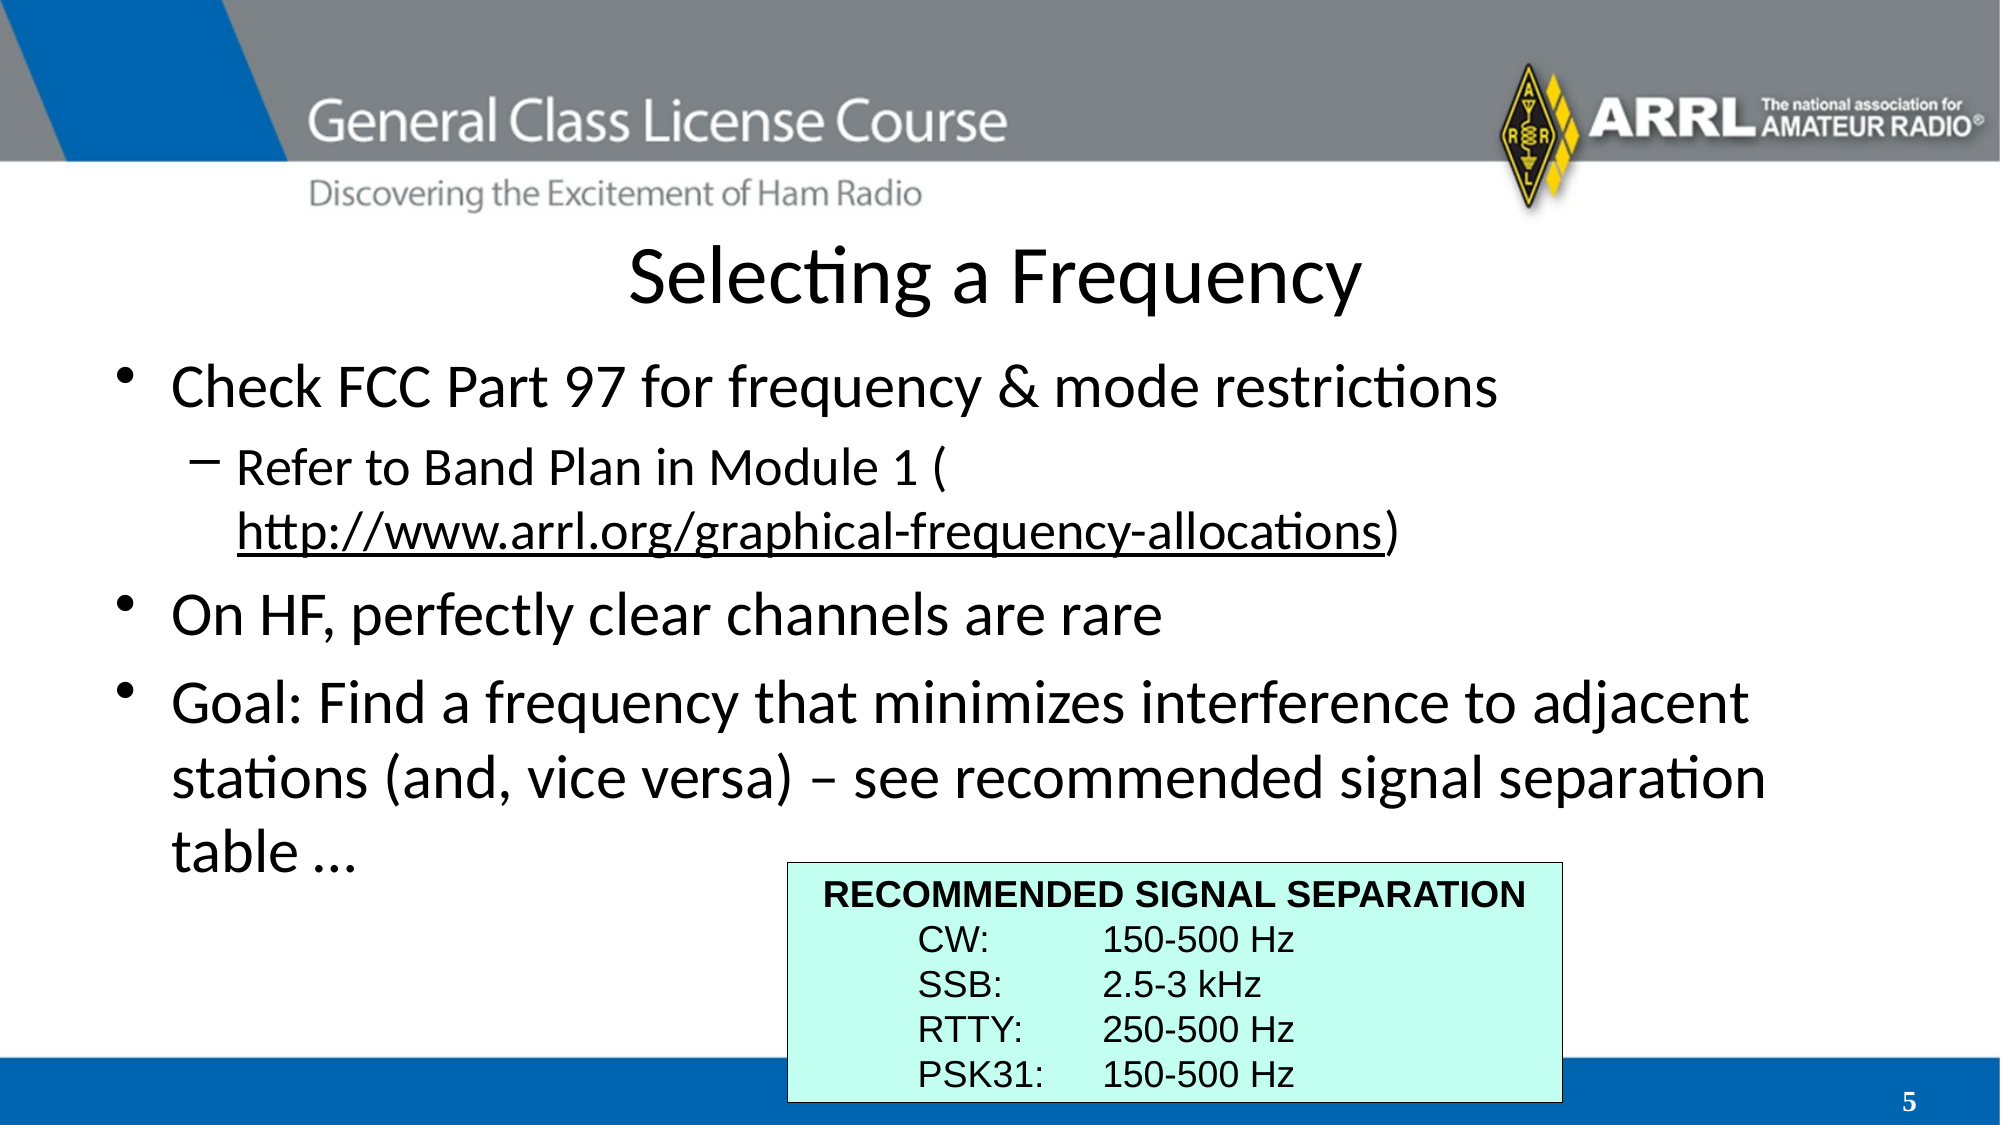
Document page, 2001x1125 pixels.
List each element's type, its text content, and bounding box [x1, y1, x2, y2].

title Selecting a Frequency [96, 212, 1897, 356]
list Check FCC Part 97 for frequency & mode restrictions Refer to Band Plan in Module 1 (http://www.arrl.org/graphical-frequency-allocations) On HF, perfectly clear channels are rare Goal: Find a frequency that minimizes interference to adjacent stations (and, vice versa) – see recommended signal separation table … [99, 337, 1900, 1025]
text_box RECOMMENDED SIGNAL SEPARATION CW: 150-500 Hz SSB: 2.5-3 kHz RTTY: 250-500 Hz PSK31: 150-500 Hz [787, 862, 1563, 1103]
picture [0, 0, 2001, 1125]
